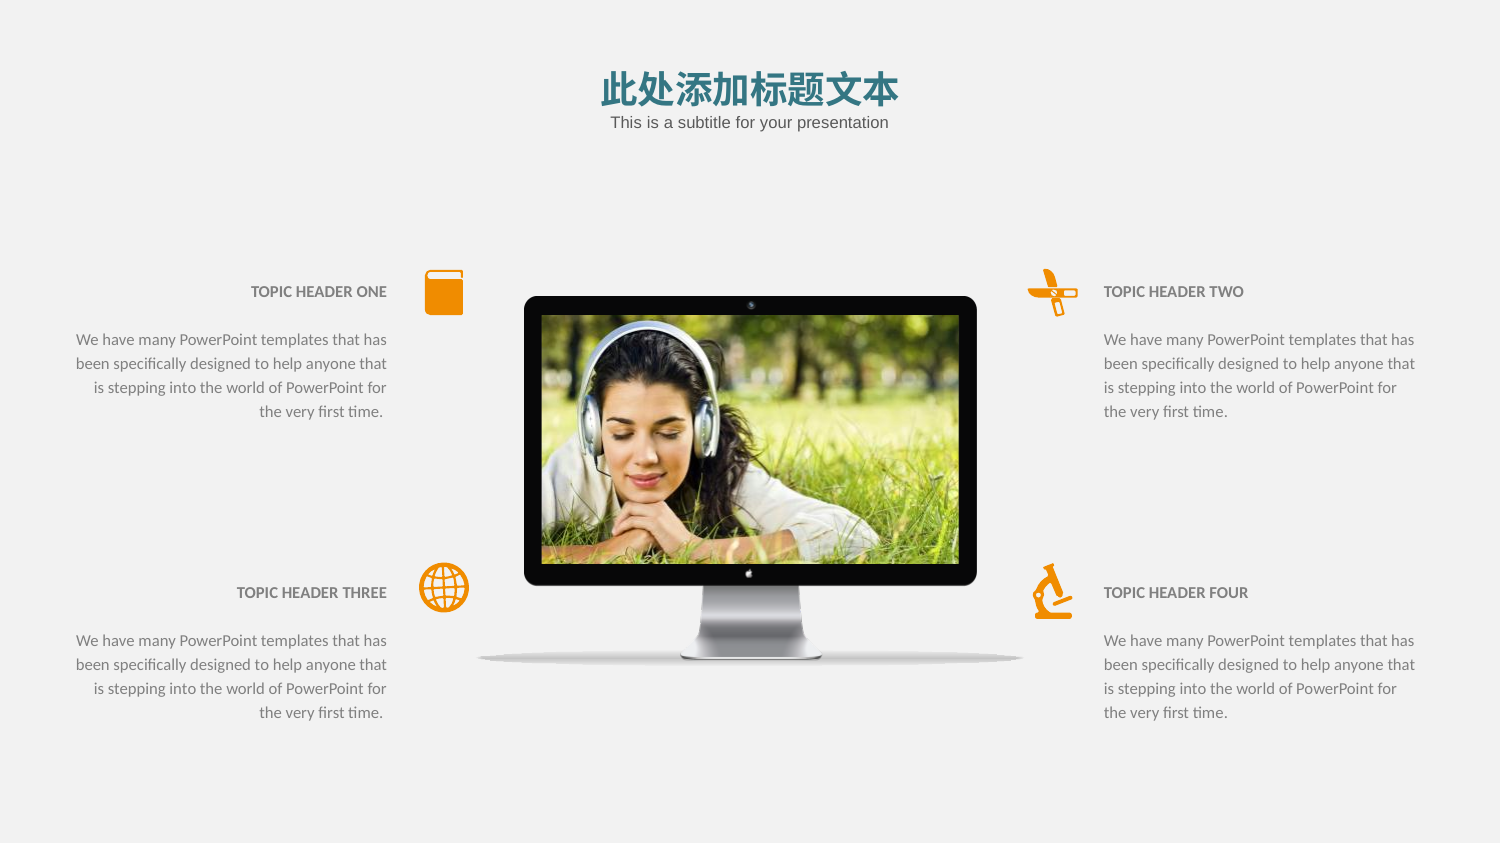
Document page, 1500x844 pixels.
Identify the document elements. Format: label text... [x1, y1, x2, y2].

text_box TOPIC HEADER TWO We have many PowerPoint templates that has been specifically designed to help anyone that is stepping into the world of PowerPoint for the very first time. [1103, 277, 1423, 421]
text_box TOPIC HEADER ONE We have many PowerPoint templates that has been specifically designed to help anyone that is stepping into the world of PowerPoint for the very first time. [68, 277, 388, 421]
text_box 此处添加标题文本 [567, 58, 933, 119]
text_box [424, 269, 463, 316]
text_box TOPIC HEADER THREE We have many PowerPoint templates that has been specifically designed to help anyone that is stepping into the world of PowerPoint for the very first time. [68, 578, 388, 722]
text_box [475, 296, 1025, 667]
text_box TOPIC HEADER FOUR We have many PowerPoint templates that has been specifically designed to help anyone that is stepping into the world of PowerPoint for the very first time. [1103, 578, 1423, 722]
text_box [419, 562, 469, 613]
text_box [1027, 267, 1078, 317]
text_box [1032, 563, 1073, 619]
text_box This is a subtitle for your presentation [602, 112, 898, 133]
